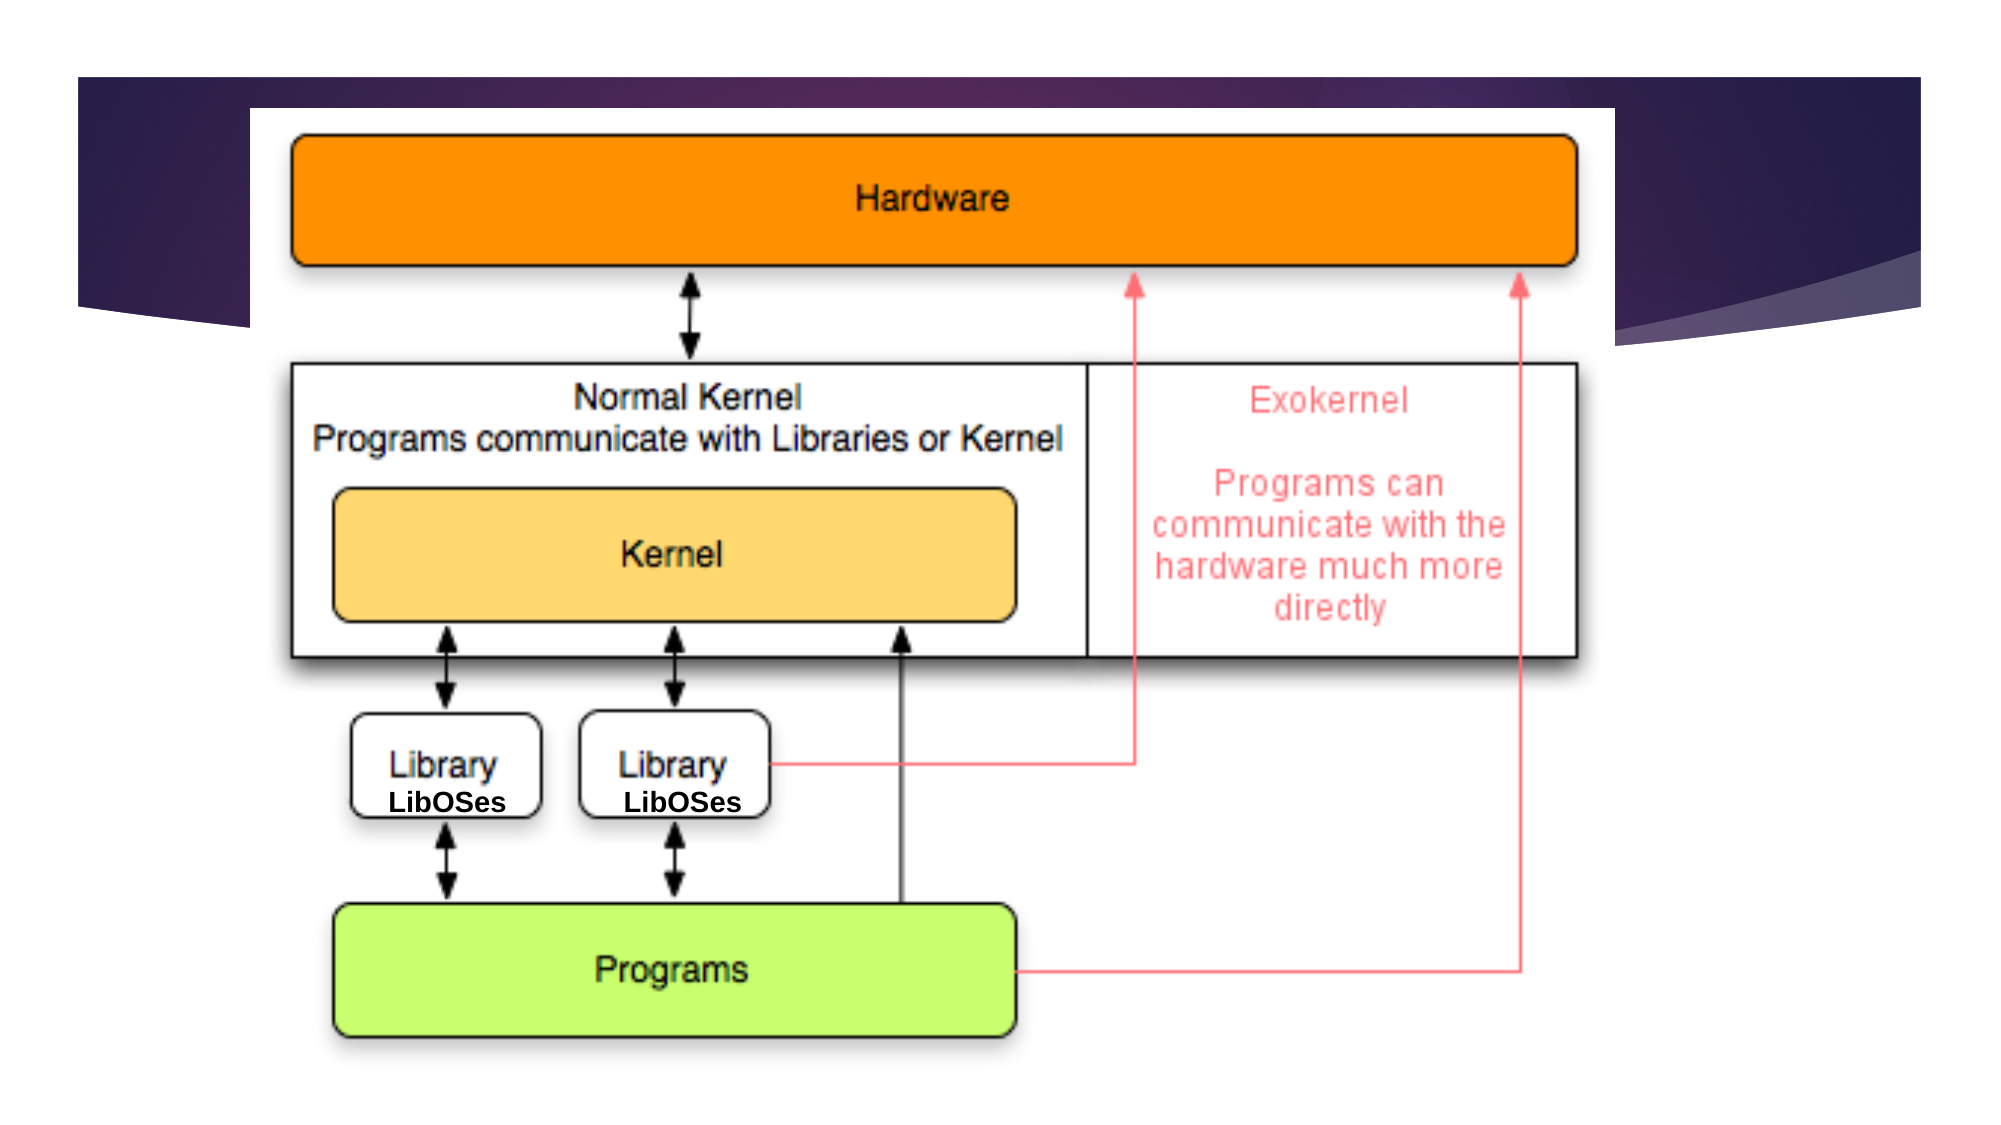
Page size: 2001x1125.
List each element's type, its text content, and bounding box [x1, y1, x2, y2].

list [250, 107, 1615, 1084]
slide_number 19 [1698, 48, 1836, 175]
